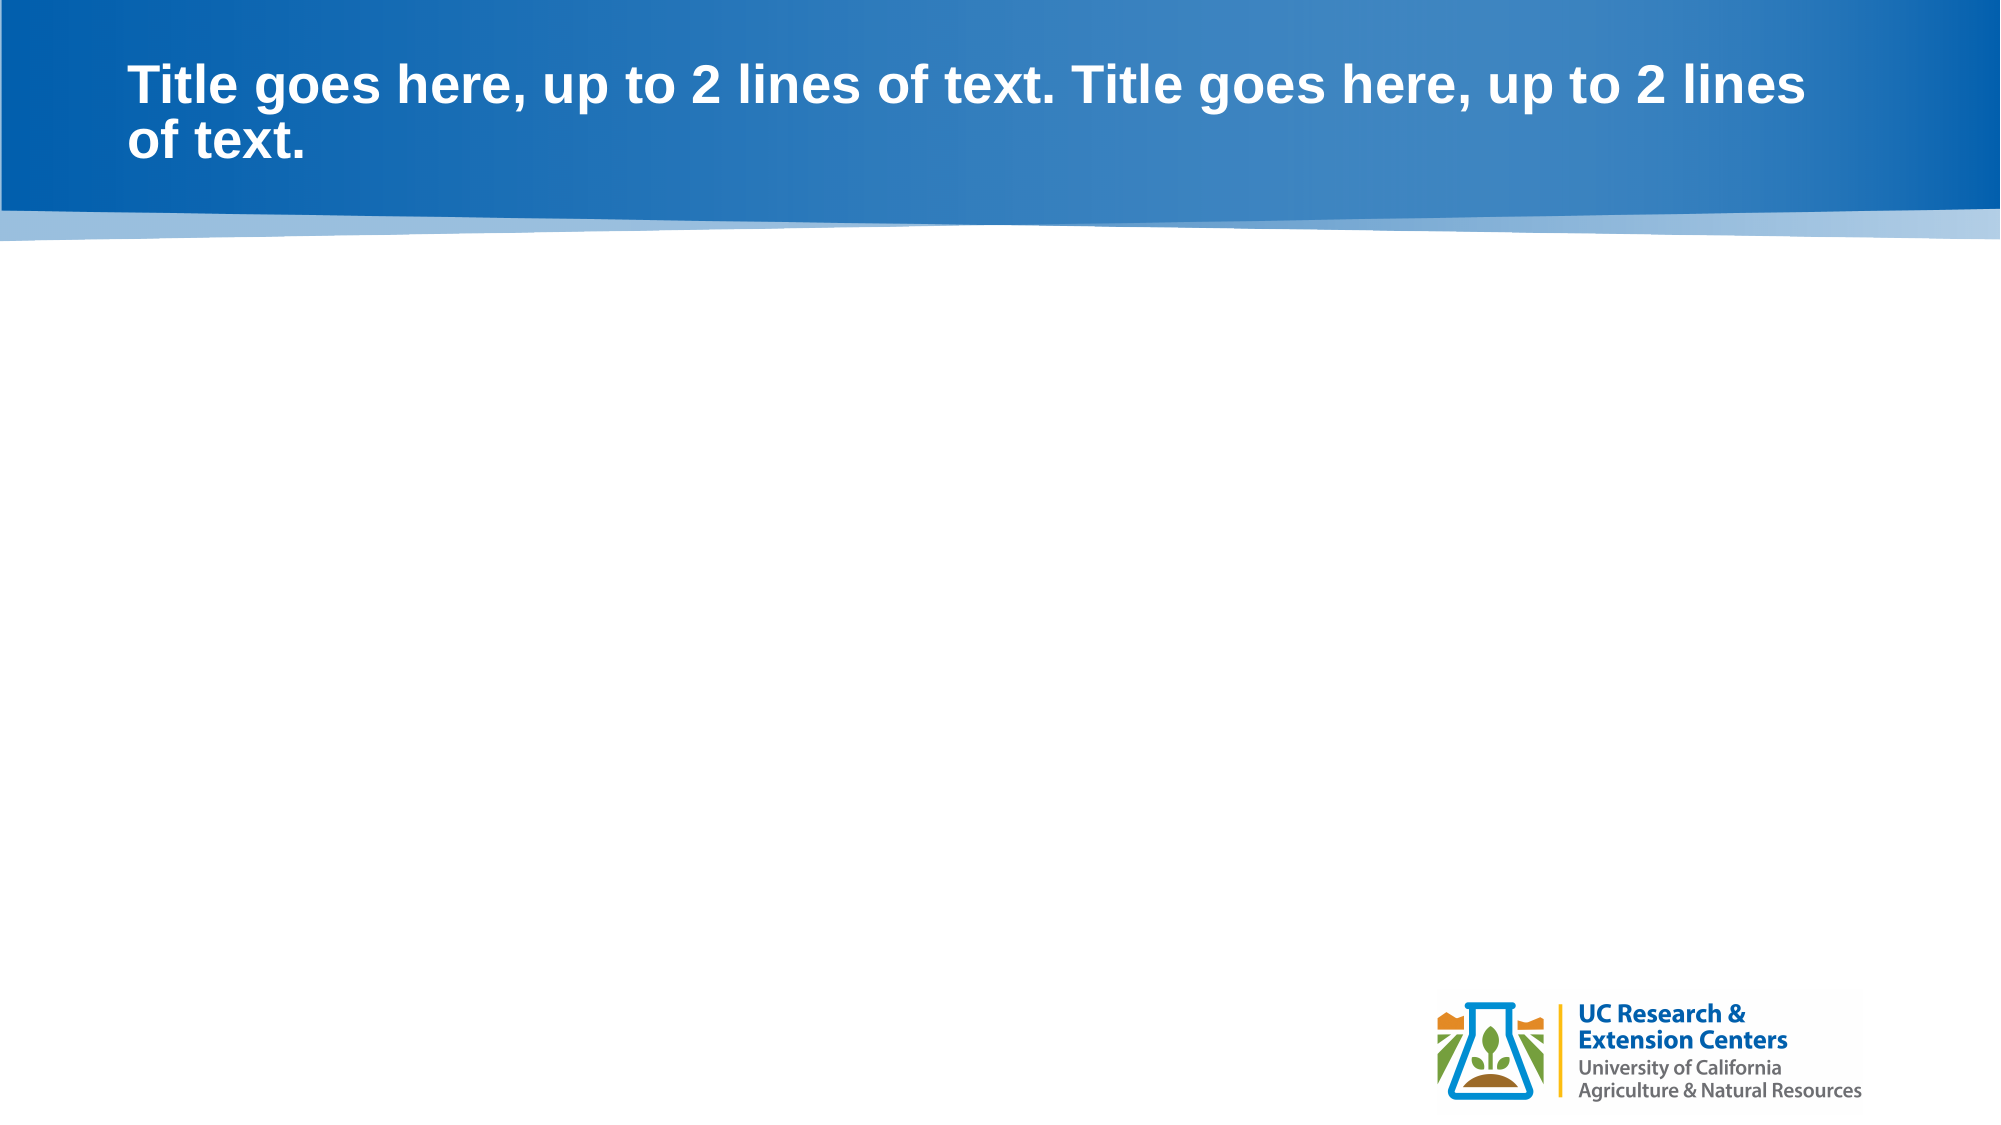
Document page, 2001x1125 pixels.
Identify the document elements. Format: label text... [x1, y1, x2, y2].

picture [1437, 989, 1863, 1115]
picture [0, 0, 2000, 263]
title Title goes here, up to 2 lines of text. Title goes here, up to 2 lines of text. [112, 51, 1887, 178]
